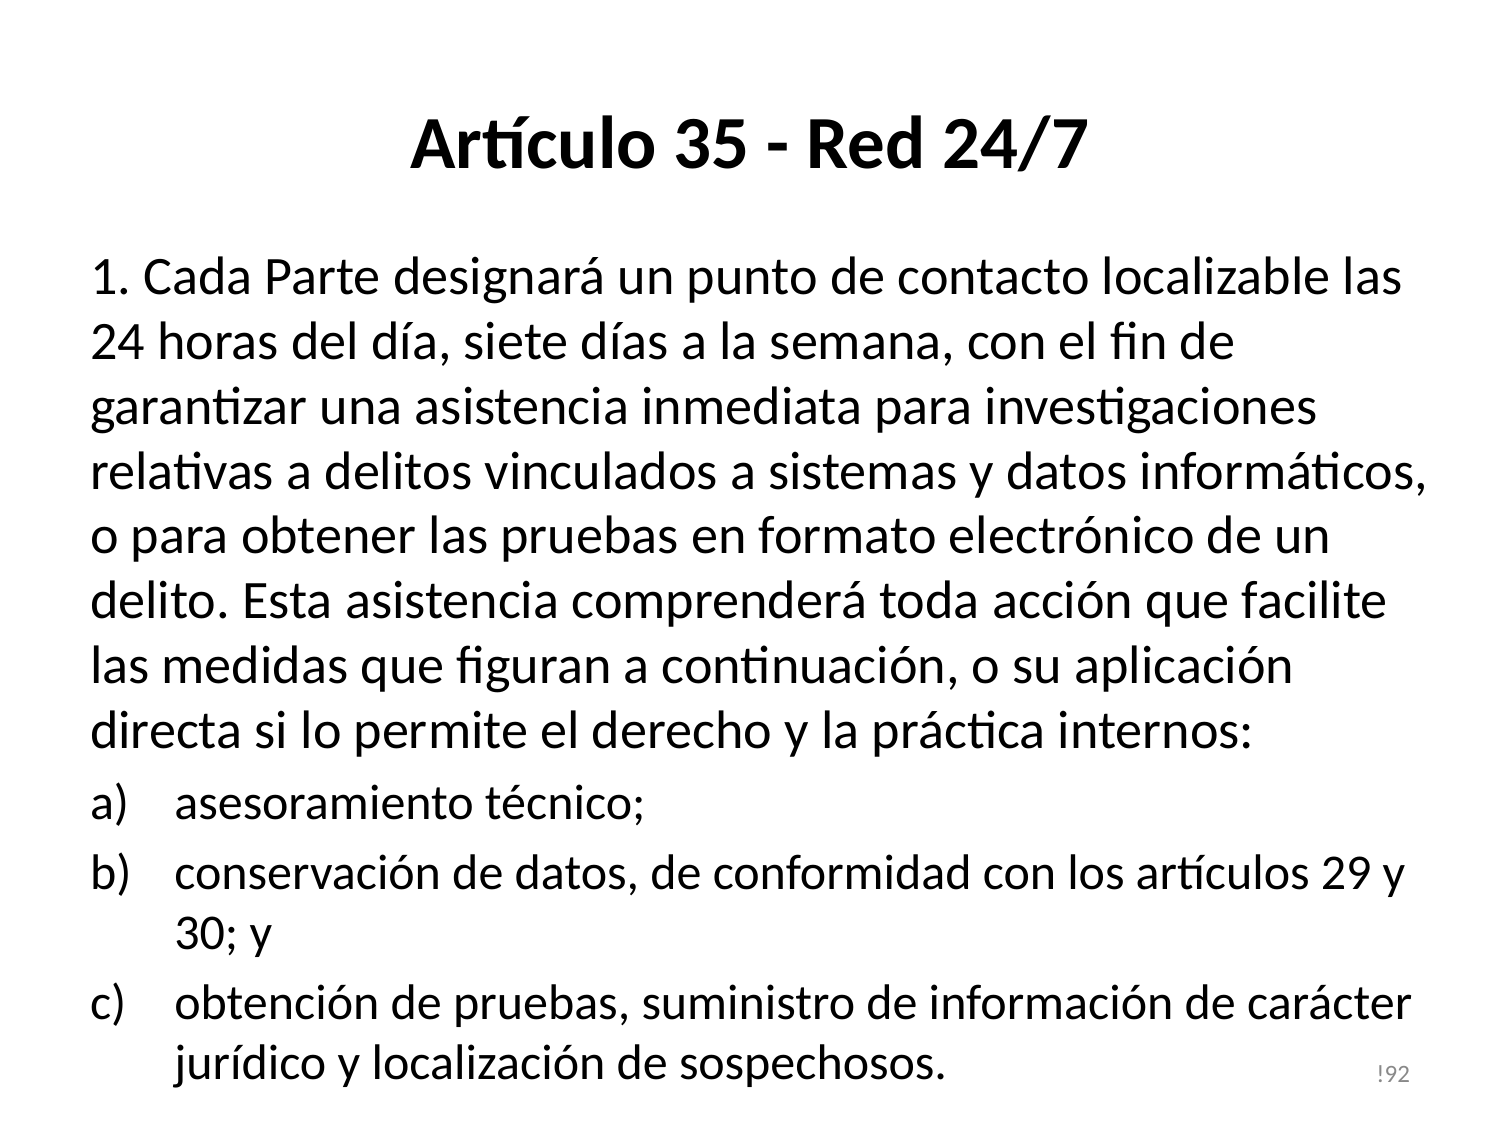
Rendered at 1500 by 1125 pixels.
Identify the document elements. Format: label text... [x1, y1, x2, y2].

title Artículo 35 - Red 24/7 [75, 45, 1425, 232]
list 1. Cada Parte designará un punto de contacto localizable las 24 horas del día, siete días a la semana, con el fin de garantizar una asistencia inmediata para investigaciones relativas a delitos vinculados a sistemas y datos informáticos, o para obtener las pruebas en formato electrónico de un delito. Esta asistencia comprenderá toda acción que facilite las medidas que figuran a continuación, o su aplicación directa si lo permite el derecho y la práctica internos: asesoramiento técnico; conservación de datos, de conformidad con los artículos 29 y 30; y obtención de pruebas, suministro de información de carácter jurídico y localización de sospechosos. [75, 232, 1470, 975]
slide_number !92 [1074, 1042, 1425, 1103]
